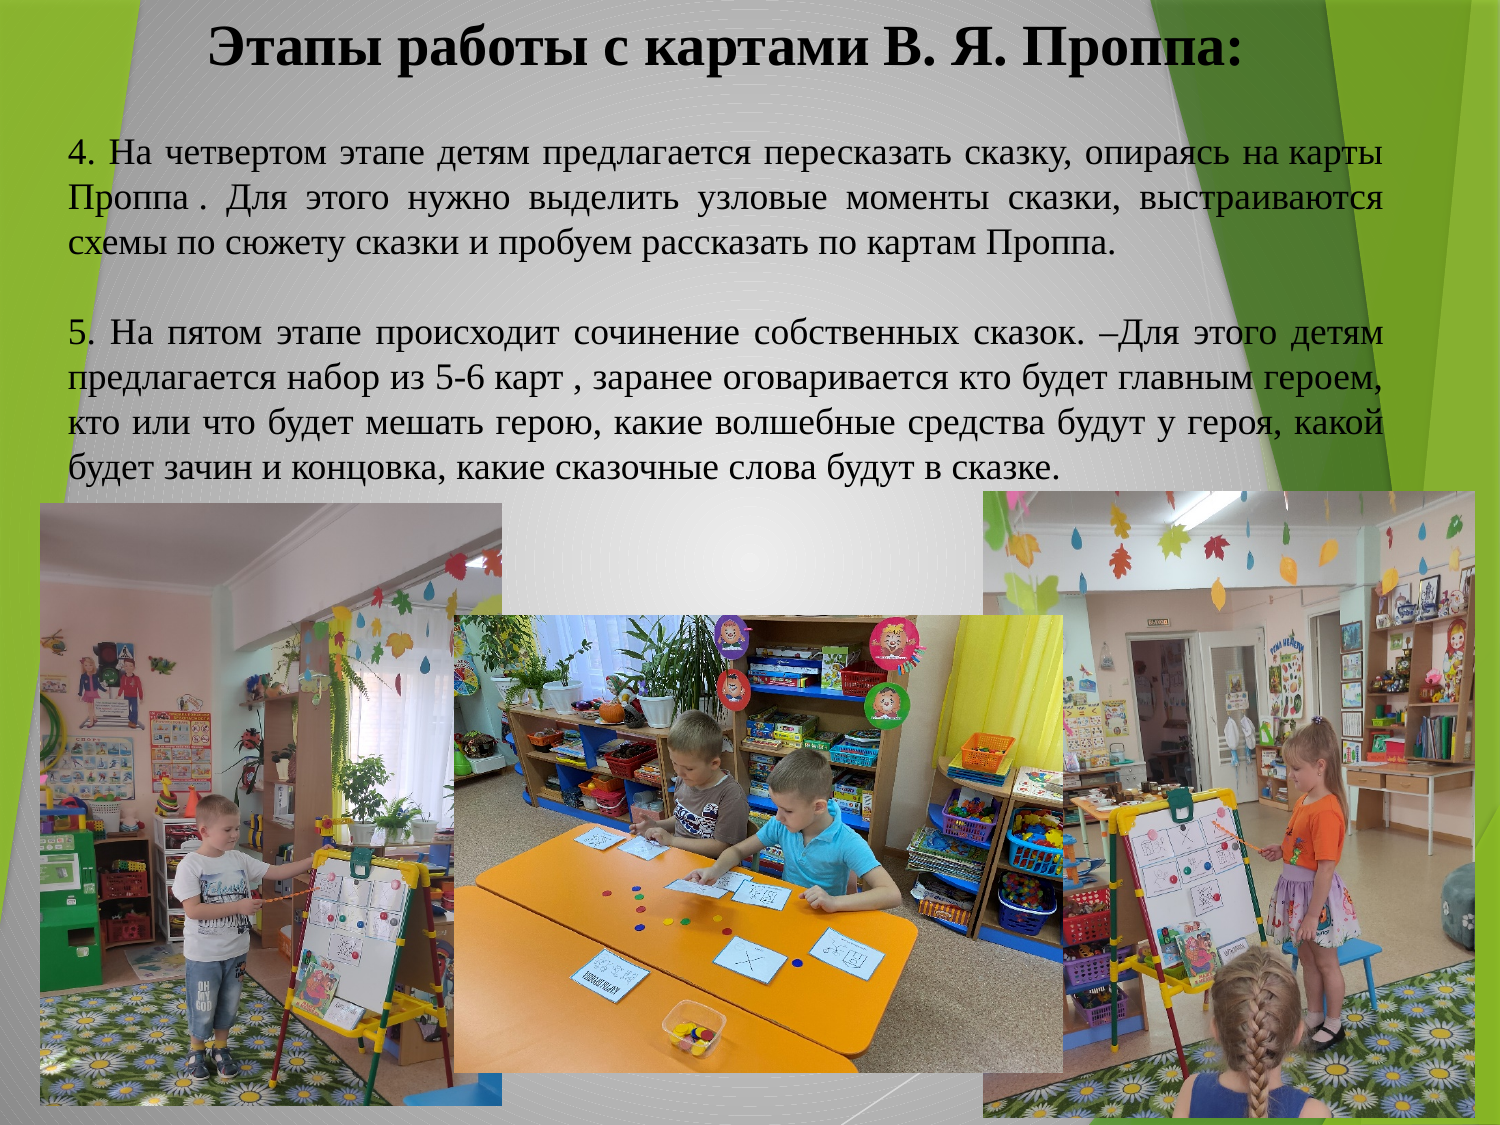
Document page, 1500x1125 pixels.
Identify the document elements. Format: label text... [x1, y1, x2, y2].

text_box Этапы работы с картами В. Я. Проппа: 4. На четвертом этапе детям предлагается пересказать сказку, опираясь на карты Проппа . Для этого нужно выделить узловые моменты сказки, выстраиваются схемы по сюжету сказки и пробуем рассказать по картам Проппа. 5. На пятом этапе происходит сочинение собственных сказок. –Для этого детям предлагается набор из 5-6 карт , заранее оговаривается кто будет главным героем, кто или что будет мешать герою, какие волшебные средства будут у героя, какой будет зачин и концовка, какие сказочные слова будут в сказке. [53, 0, 1400, 585]
picture [40, 491, 1476, 1119]
